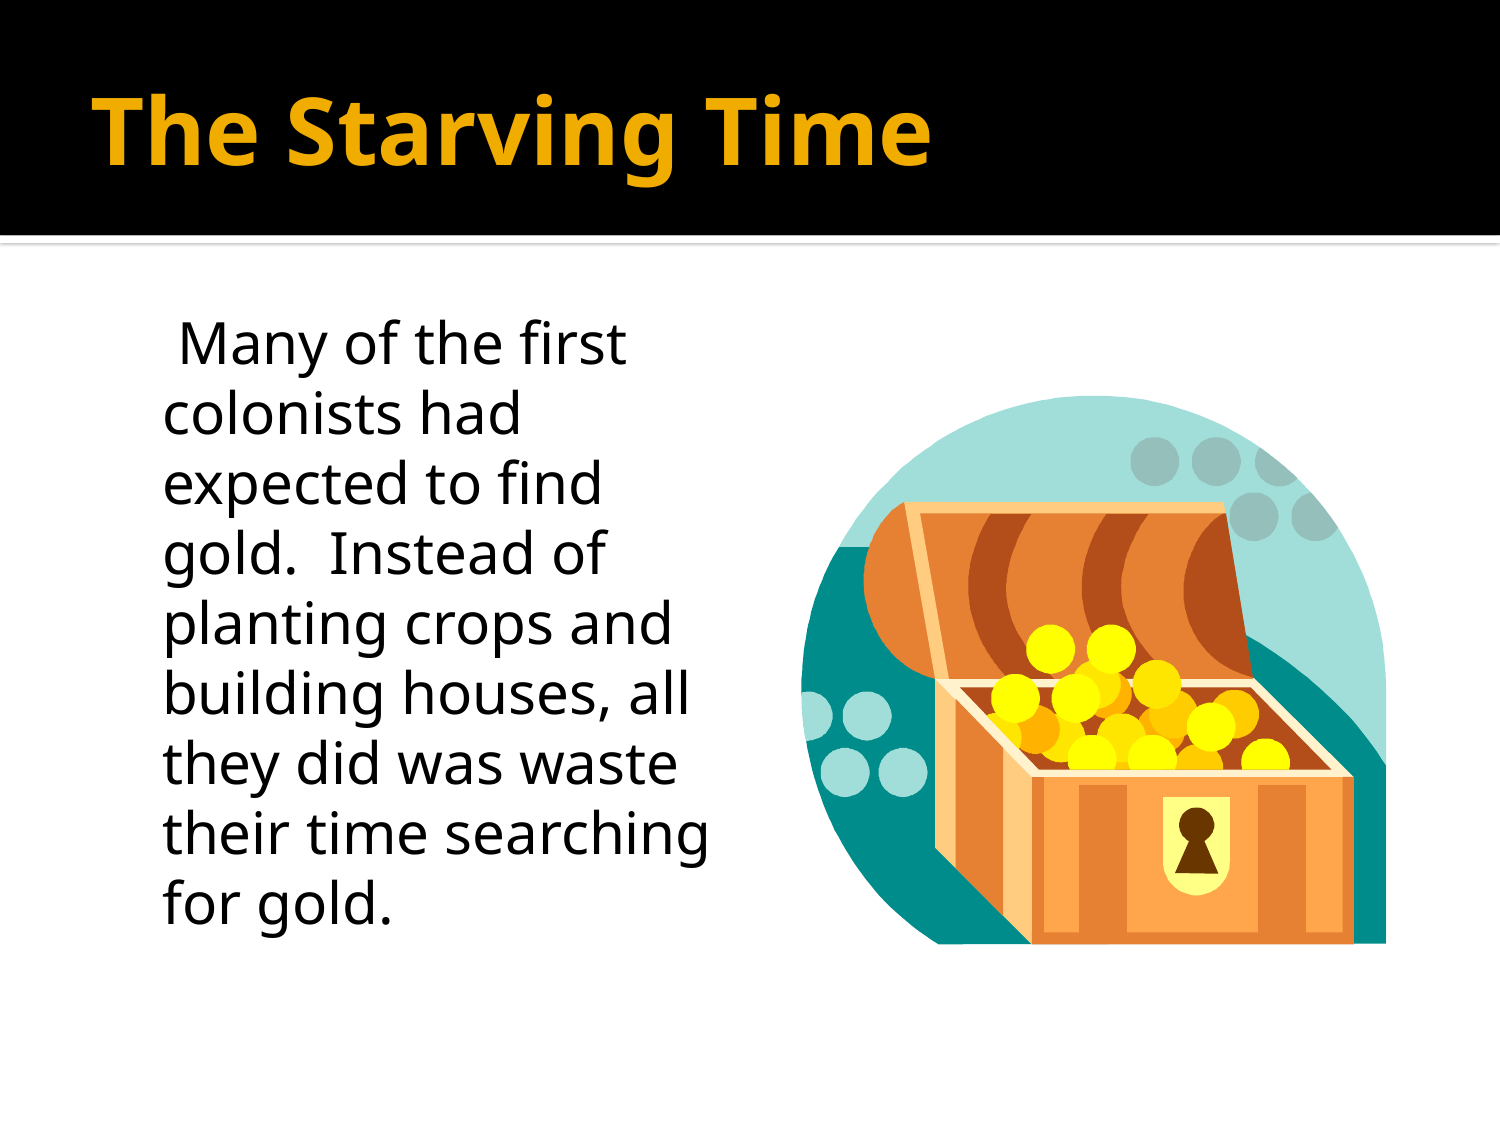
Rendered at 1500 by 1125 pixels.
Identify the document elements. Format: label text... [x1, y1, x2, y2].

list Many of the first colonists had expected to find gold. Instead of planting crops and building houses, all they did was waste their time searching for gold. [75, 291, 738, 1050]
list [801, 395, 1386, 945]
title The Starving Time [75, 24, 1425, 231]
